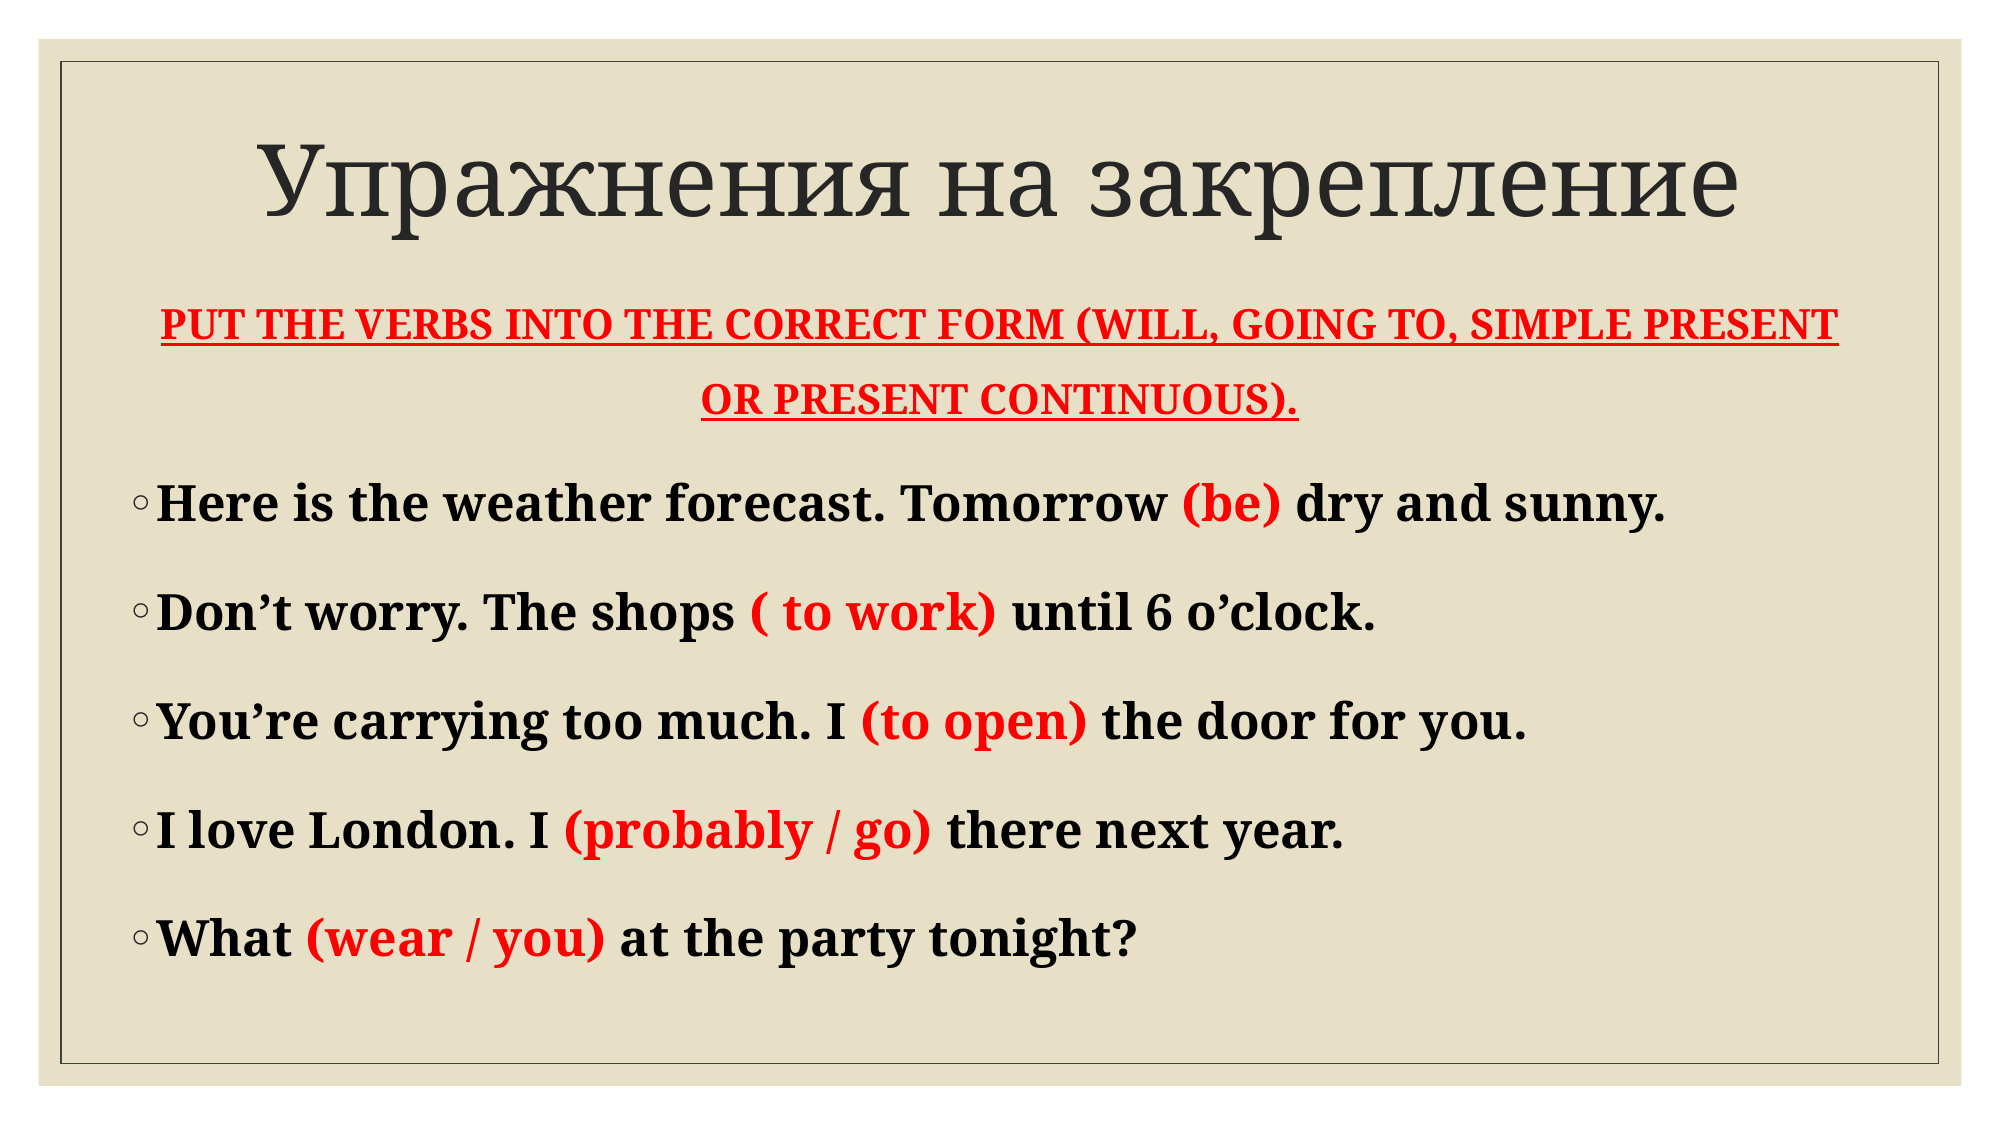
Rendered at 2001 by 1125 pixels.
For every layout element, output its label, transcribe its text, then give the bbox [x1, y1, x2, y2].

list PUT THE VERBS INTO THE CORRECT FORM (WILL, GOING TO, SIMPLE PRESENT OR PRESENT CONTINUOUS). Here is the weather forecast. Tomorrow (be) dry and sunny. Don’t worry. The shops ( to work) until 6 o’clock. You’re carrying too much. I (to open) the door for you. I love London. I (probably / go) there next year. What (wear / you) at the party tonight? [111, 265, 1889, 1007]
title Упражнения на закрепление [126, 102, 1874, 265]
